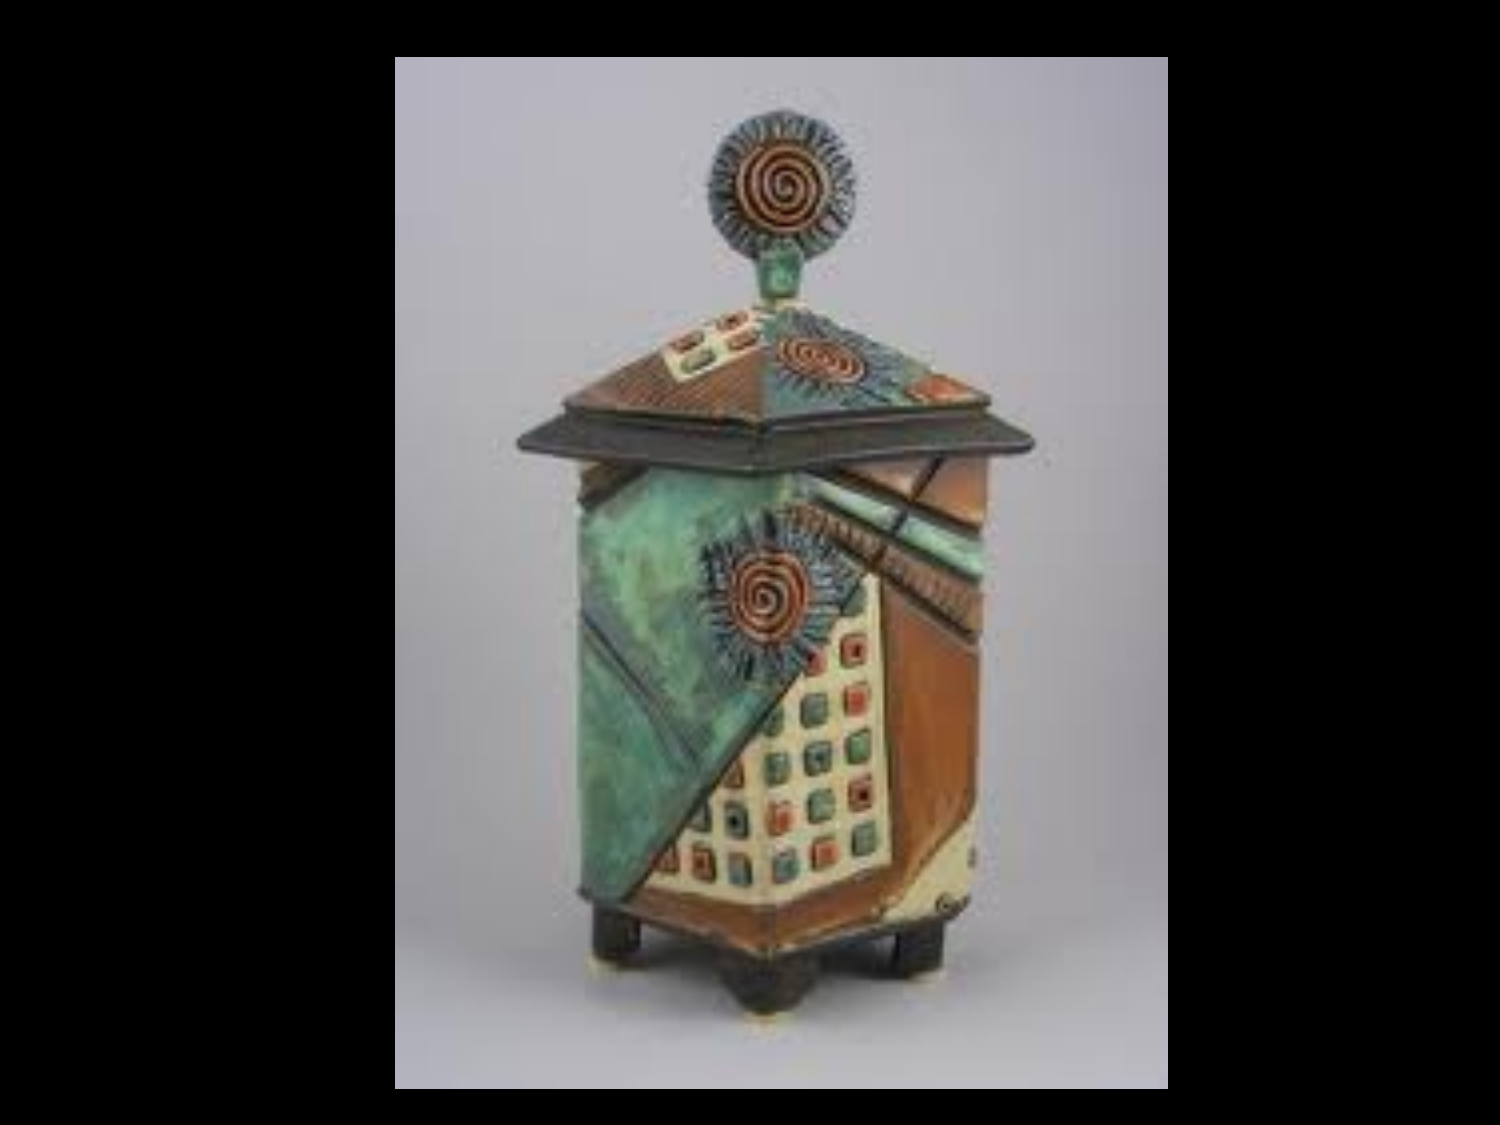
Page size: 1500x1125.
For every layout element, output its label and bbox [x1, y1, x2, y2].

picture [394, 56, 1168, 1089]
